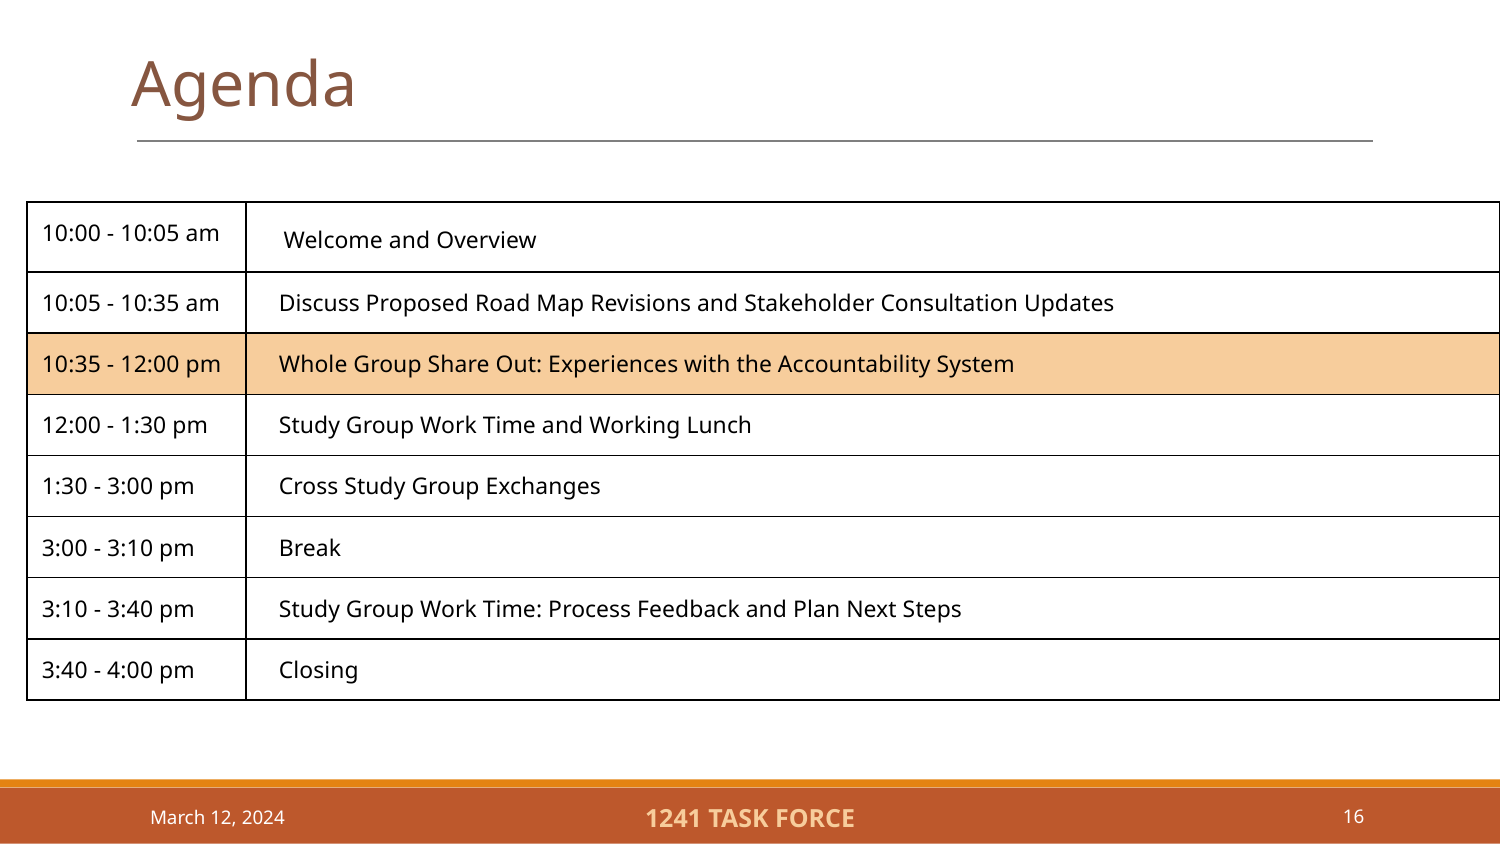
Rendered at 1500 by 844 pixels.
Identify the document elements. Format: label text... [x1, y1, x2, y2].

table_cell Cross Study Group Exchanges [247, 456, 1499, 516]
slide_number 16 [1218, 794, 1380, 840]
table_cell Study Group Work Time and Working Lunch [247, 395, 1499, 455]
table_cell Whole Group Share Out: Experiences with the Accountability System [247, 334, 1499, 394]
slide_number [135, 794, 440, 840]
table_cell Closing [247, 640, 1499, 699]
footer 1241 TASK FORCE [453, 794, 1047, 840]
table_cell 12:00 - 1:30 pm [28, 395, 245, 455]
table_cell 3:40 - 4:00 pm [28, 640, 245, 699]
title Agenda [131, 33, 1369, 129]
table_cell 3:00 - 3:10 pm [28, 517, 245, 577]
table_cell Break [247, 517, 1499, 577]
table_cell Discuss Proposed Road Map Revisions and Stakeholder Consultation Updates [247, 273, 1499, 332]
table_cell 3:10 - 3:40 pm [28, 578, 245, 638]
table_header 10:00 - 10:05 am [28, 203, 245, 271]
table_cell 10:35 - 12:00 pm [28, 334, 245, 394]
table_cell Study Group Work Time: Process Feedback and Plan Next Steps [247, 578, 1499, 638]
table_cell 10:05 - 10:35 am [28, 273, 245, 332]
table_header Welcome and Overview [247, 203, 1499, 271]
table_cell 1:30 - 3:00 pm [28, 456, 245, 516]
